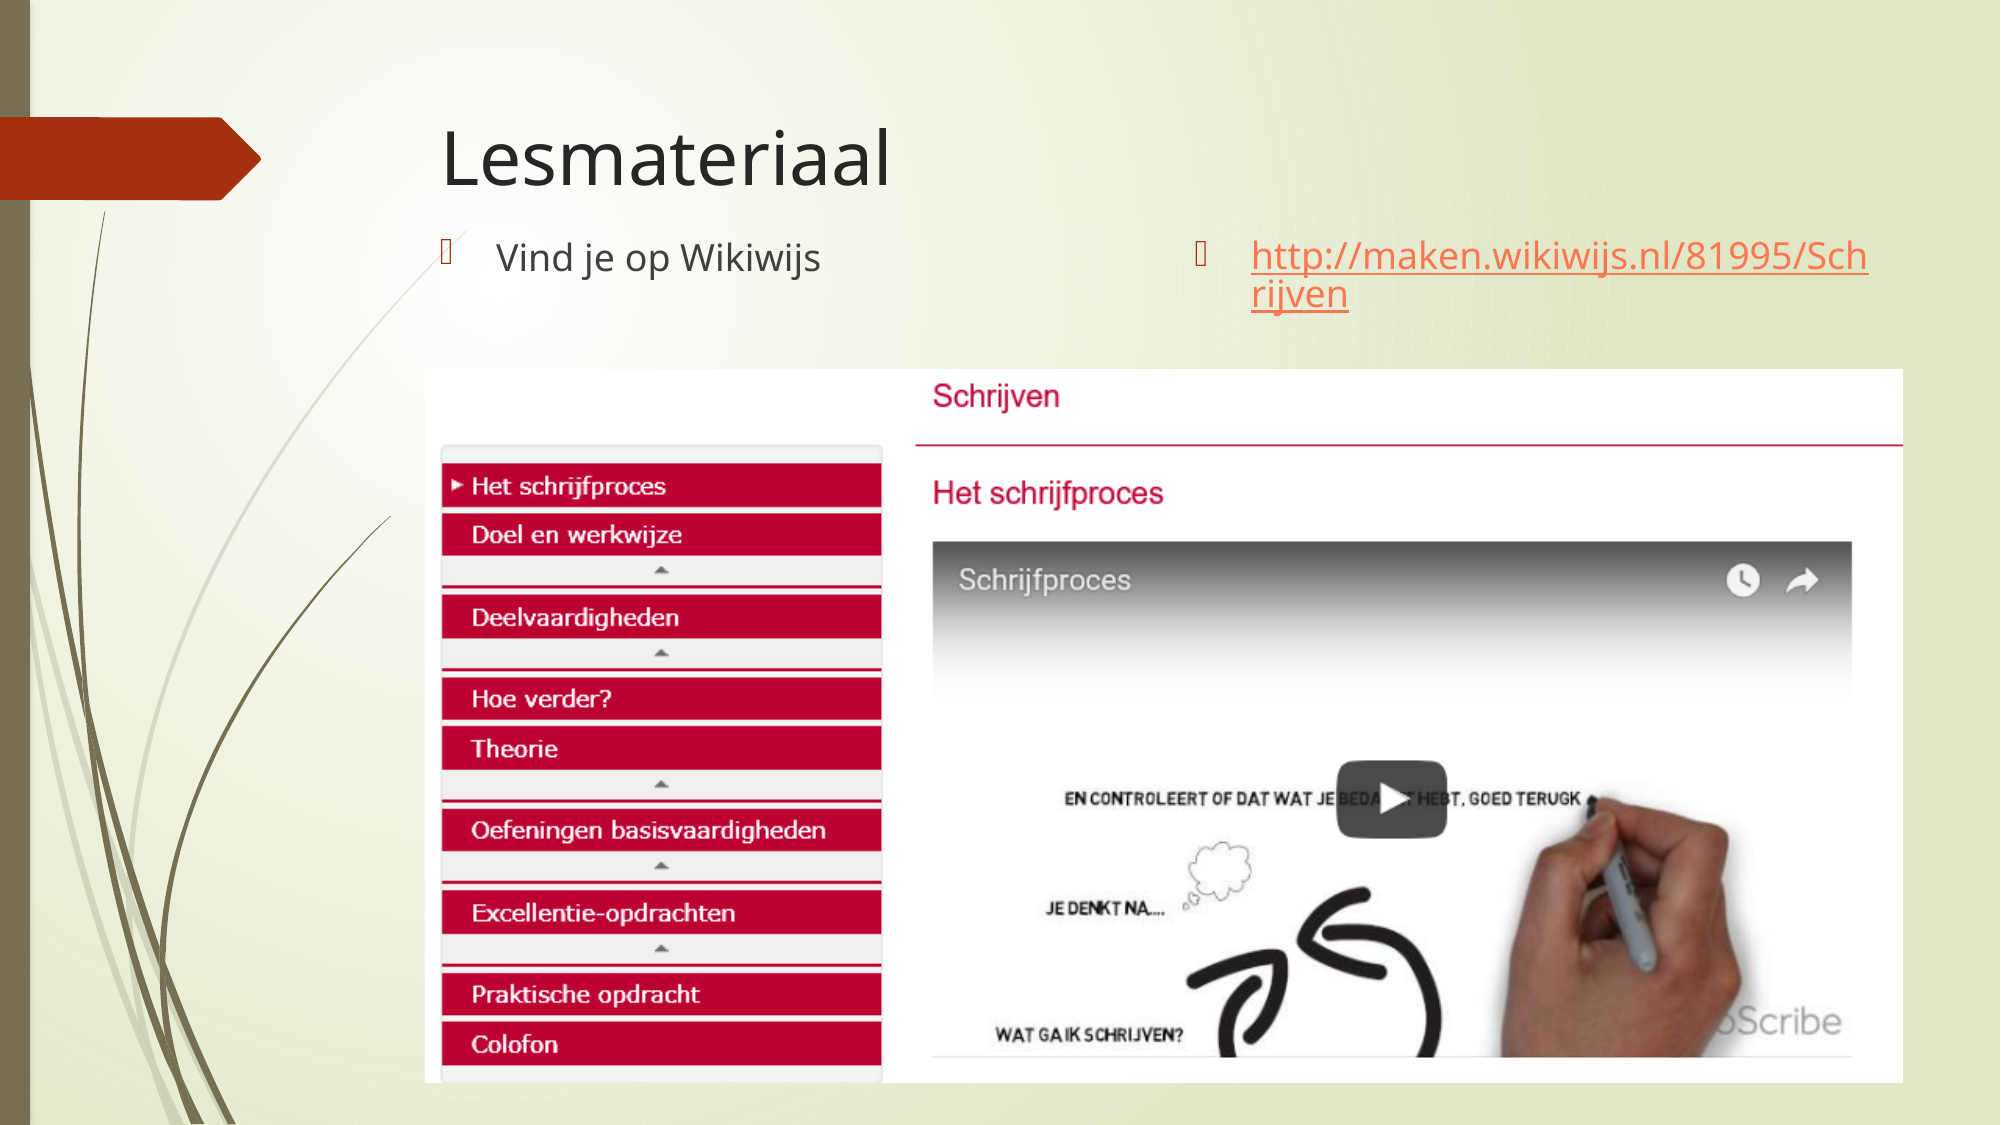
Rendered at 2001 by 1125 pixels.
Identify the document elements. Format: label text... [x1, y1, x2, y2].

list Vind je op Wikiwijs [424, 226, 1133, 369]
list http://maken.wikiwijs.nl/81995/Schrijven [1179, 224, 1888, 368]
title Lesmateriaal [425, 102, 1888, 313]
picture [424, 369, 1904, 1083]
